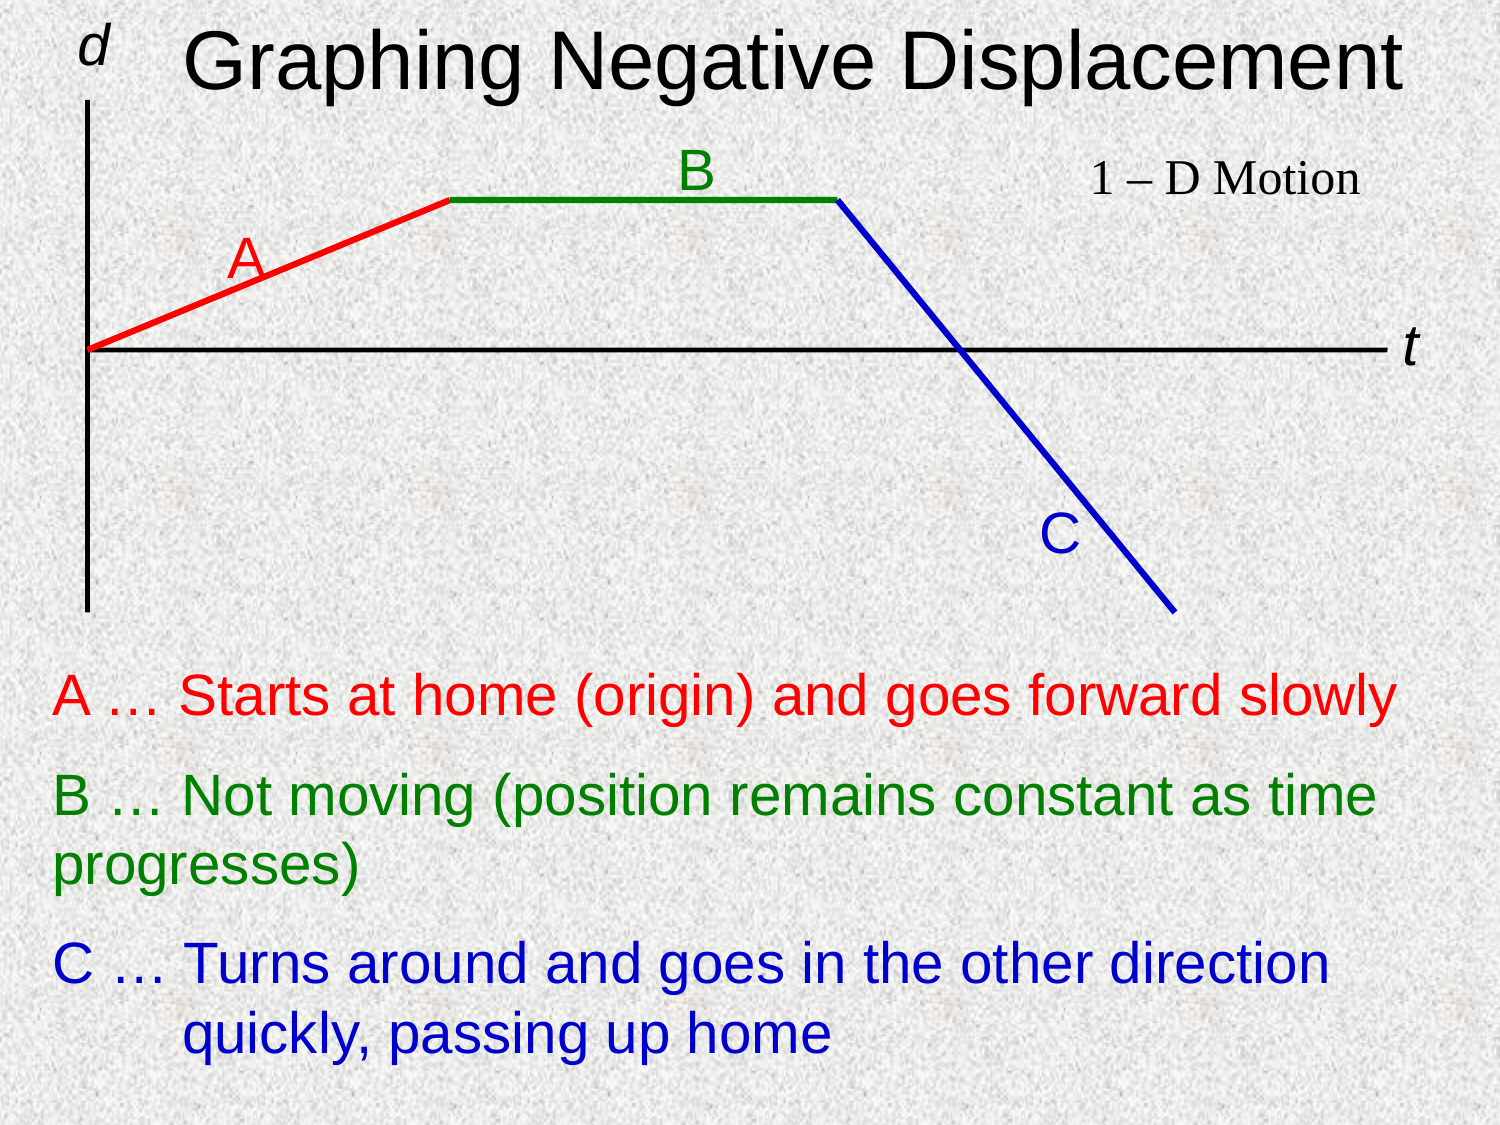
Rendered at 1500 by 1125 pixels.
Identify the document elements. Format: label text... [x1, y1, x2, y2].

text_box A … Starts at home (origin) and goes forward slowly B … Not moving (position remains constant as time progresses) C … Turns around and goes in the other direction quickly, passing up home [37, 650, 1438, 1073]
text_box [62, 0, 1500, 613]
picture [0, 0, 1500, 1125]
